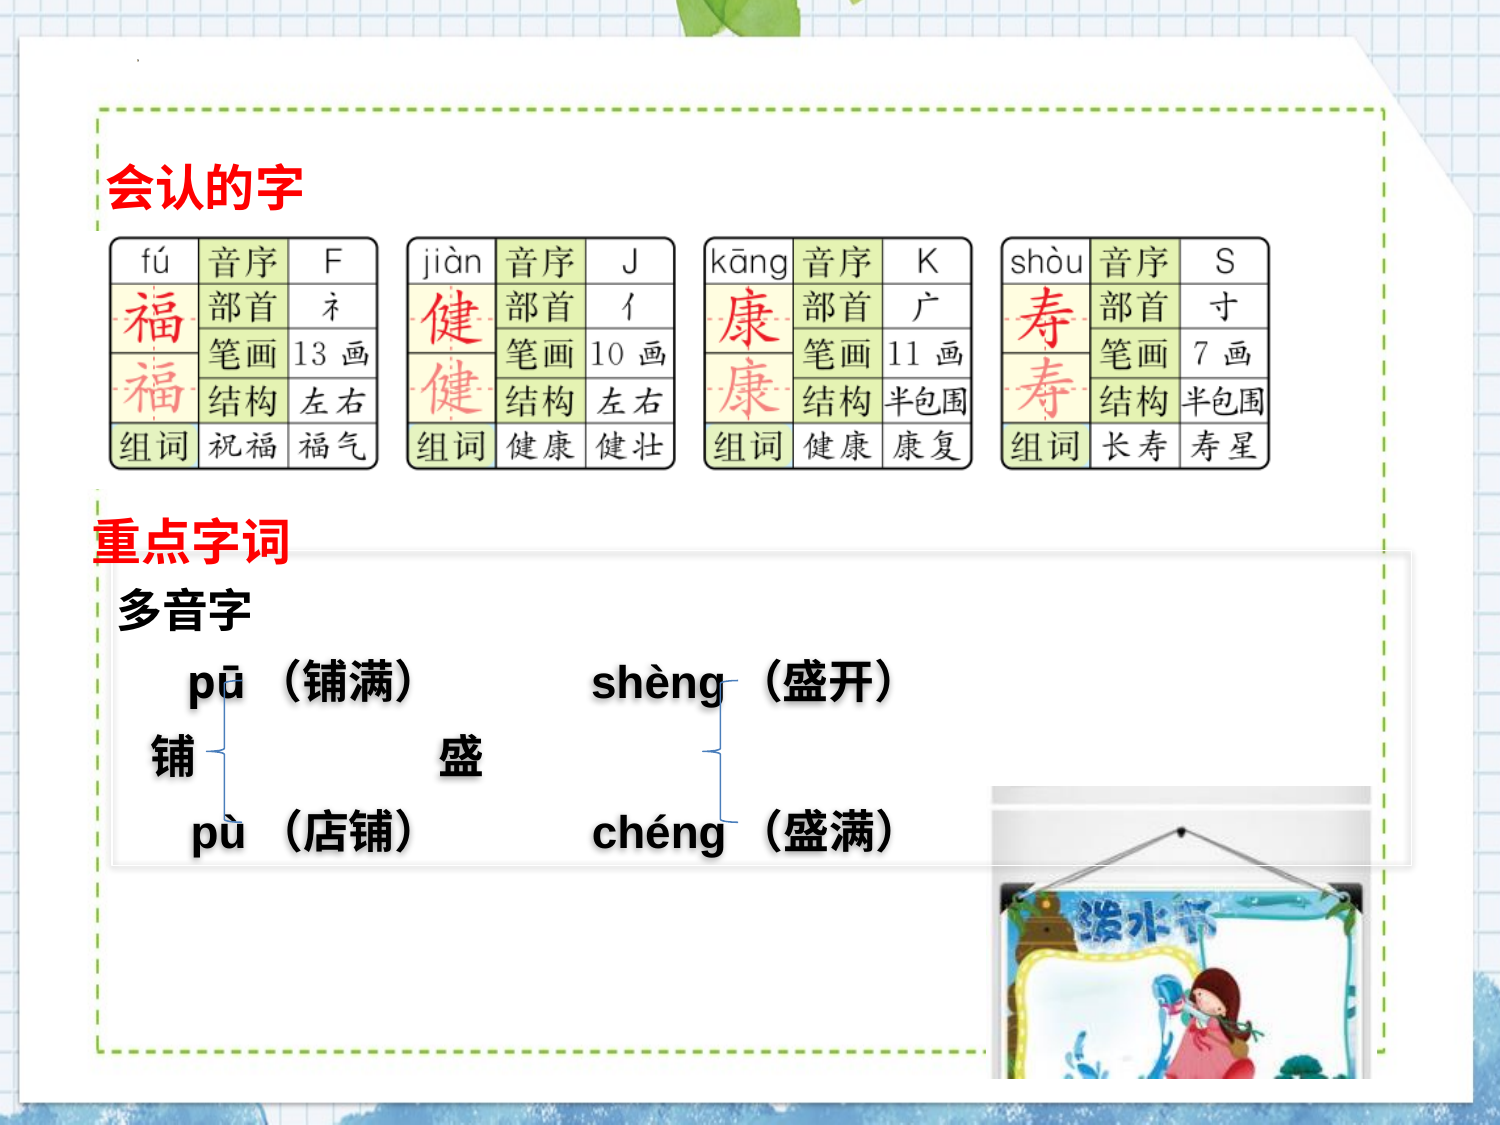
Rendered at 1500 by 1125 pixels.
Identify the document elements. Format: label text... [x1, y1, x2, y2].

text_box [205, 679, 243, 824]
text_box 重点字词 [76, 503, 313, 579]
text_box pū（铺满） shèng（盛开） 铺 盛 pù（店铺） chéng（盛满） [111, 550, 1412, 866]
picture [0, 0, 1500, 1125]
text_box [701, 679, 739, 824]
text_box 会认的字 [90, 148, 321, 224]
text_box 多音字 [101, 574, 269, 644]
